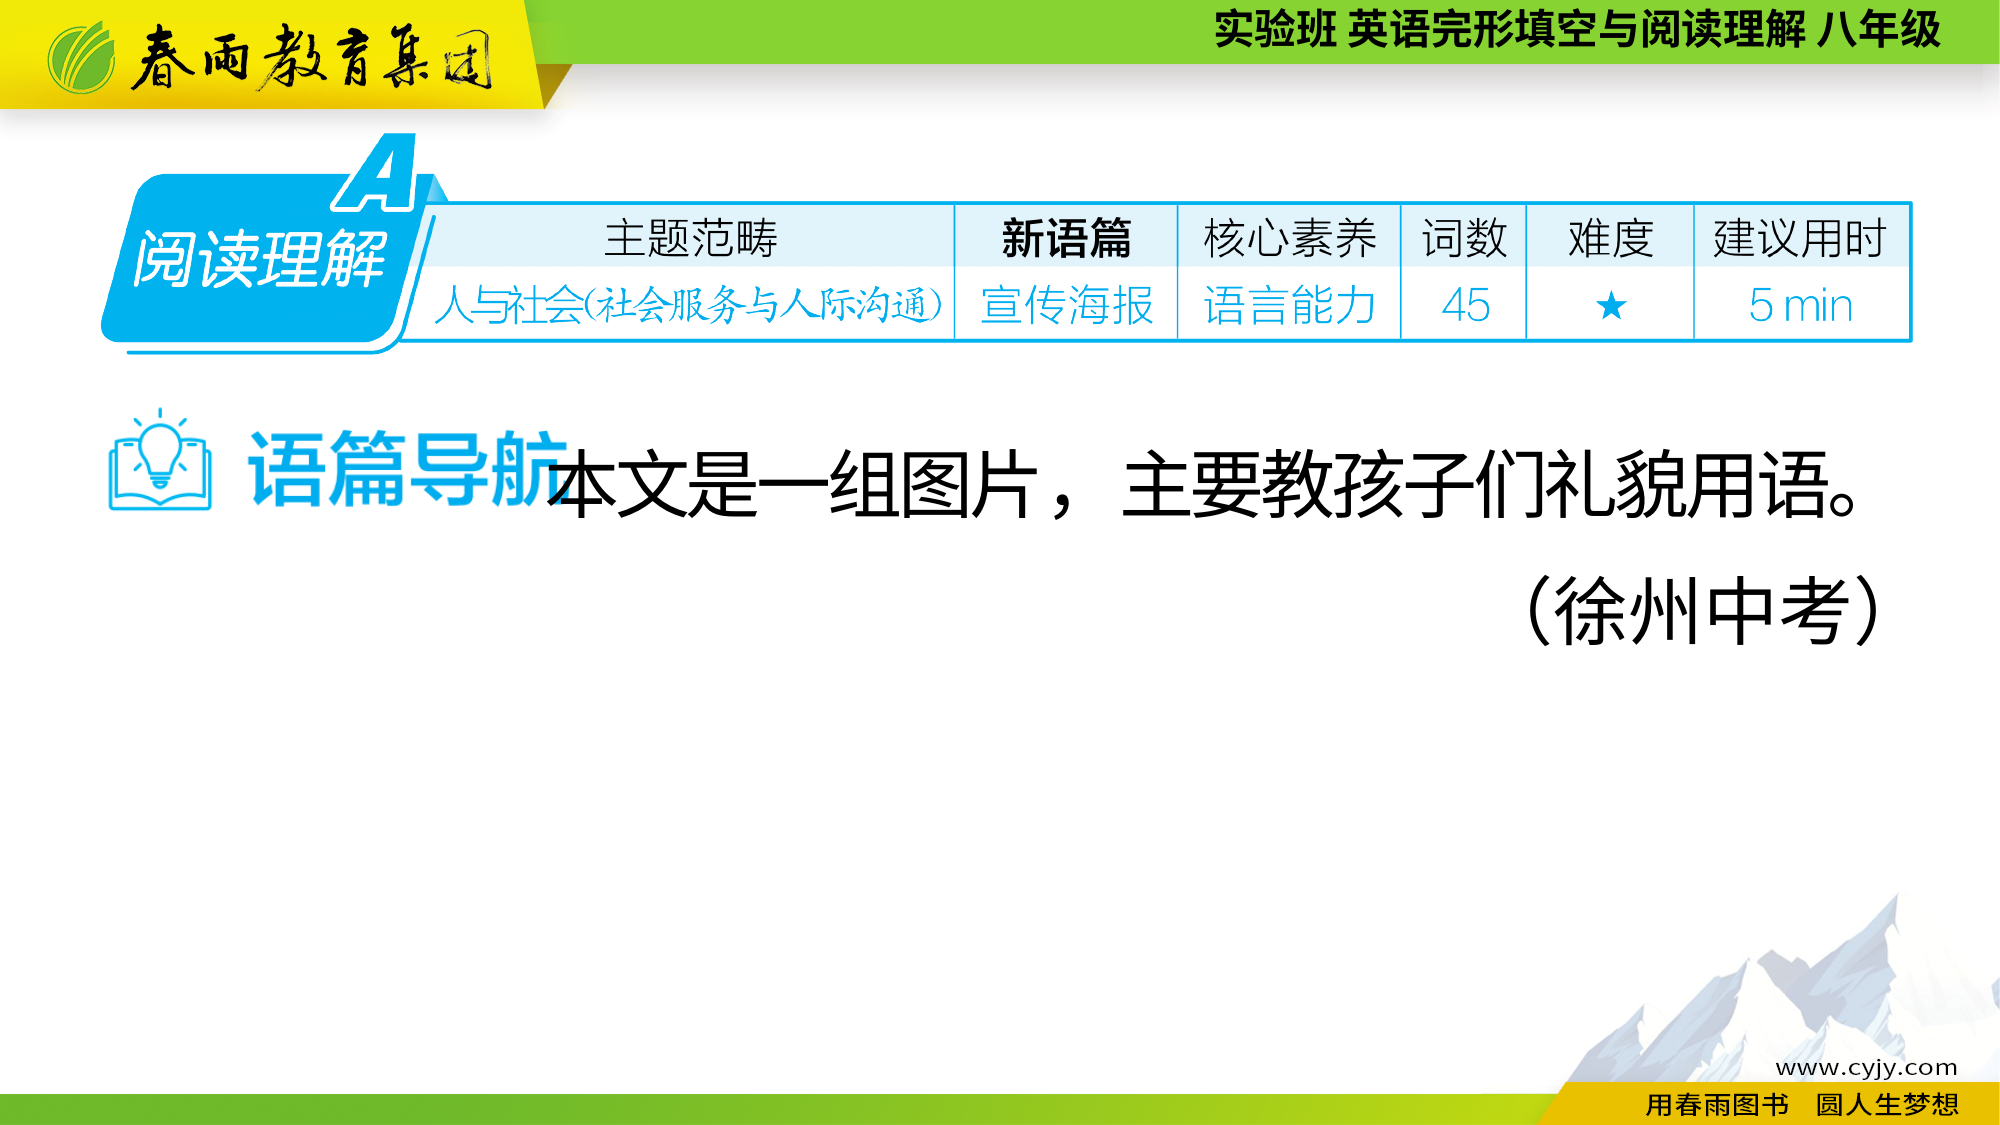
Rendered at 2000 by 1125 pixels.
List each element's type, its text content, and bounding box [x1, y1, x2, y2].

text_box （徐州中考） [59, 512, 1944, 663]
picture [0, 0, 2000, 1125]
list 本文是一组图片，主要教孩子们礼貌用语。 [59, 385, 1944, 512]
